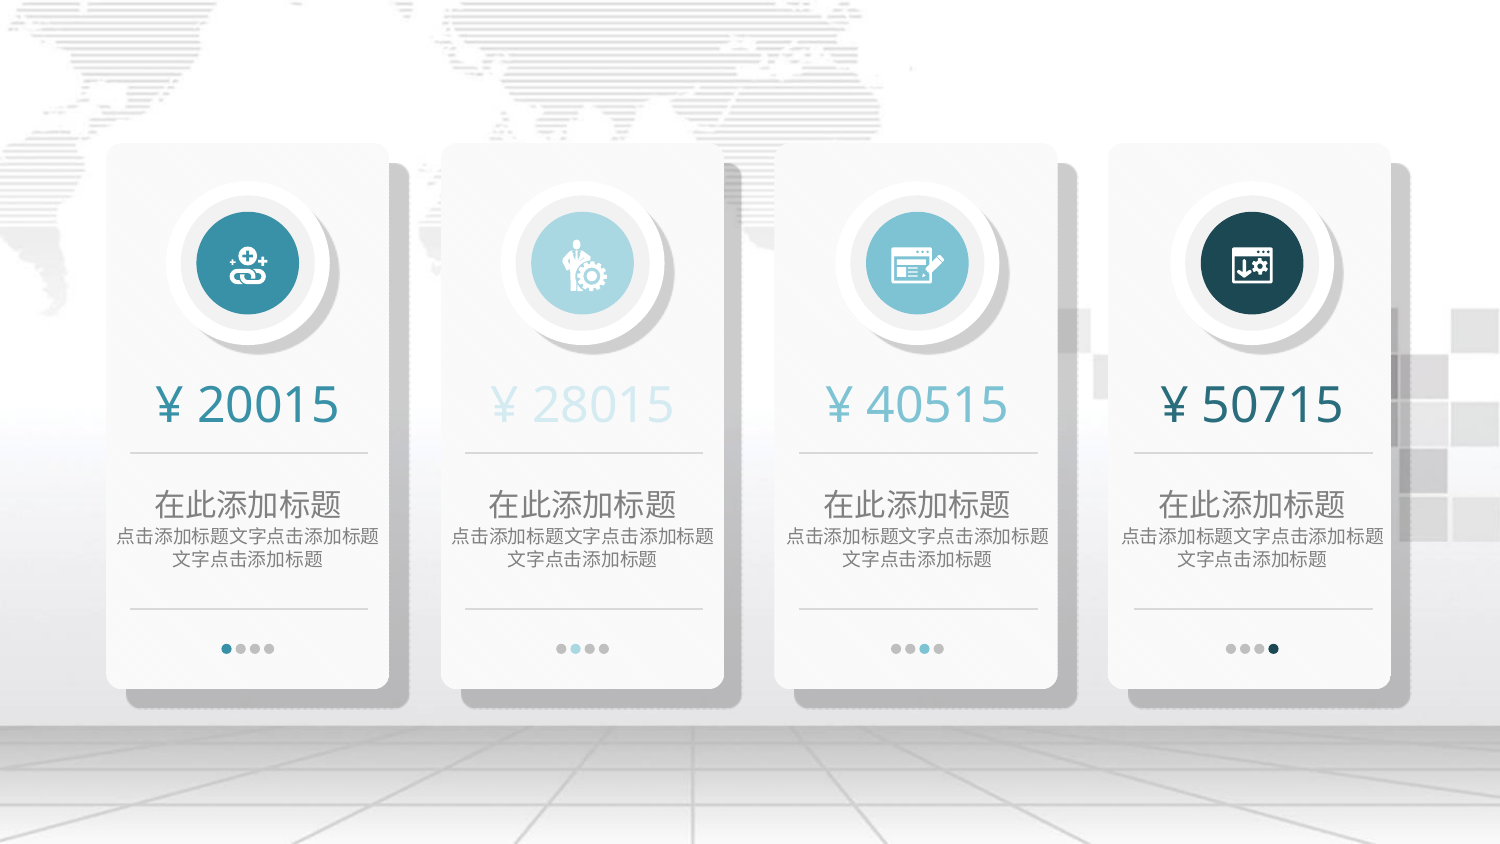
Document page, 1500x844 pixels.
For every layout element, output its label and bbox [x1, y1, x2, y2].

text_box [99, 142, 396, 690]
text_box [434, 142, 731, 690]
text_box [1231, 247, 1273, 284]
text_box [891, 247, 945, 284]
text_box [1103, 142, 1401, 690]
text_box [229, 246, 268, 285]
text_box [561, 239, 607, 292]
picture [0, 0, 1500, 844]
text_box [769, 142, 1066, 690]
